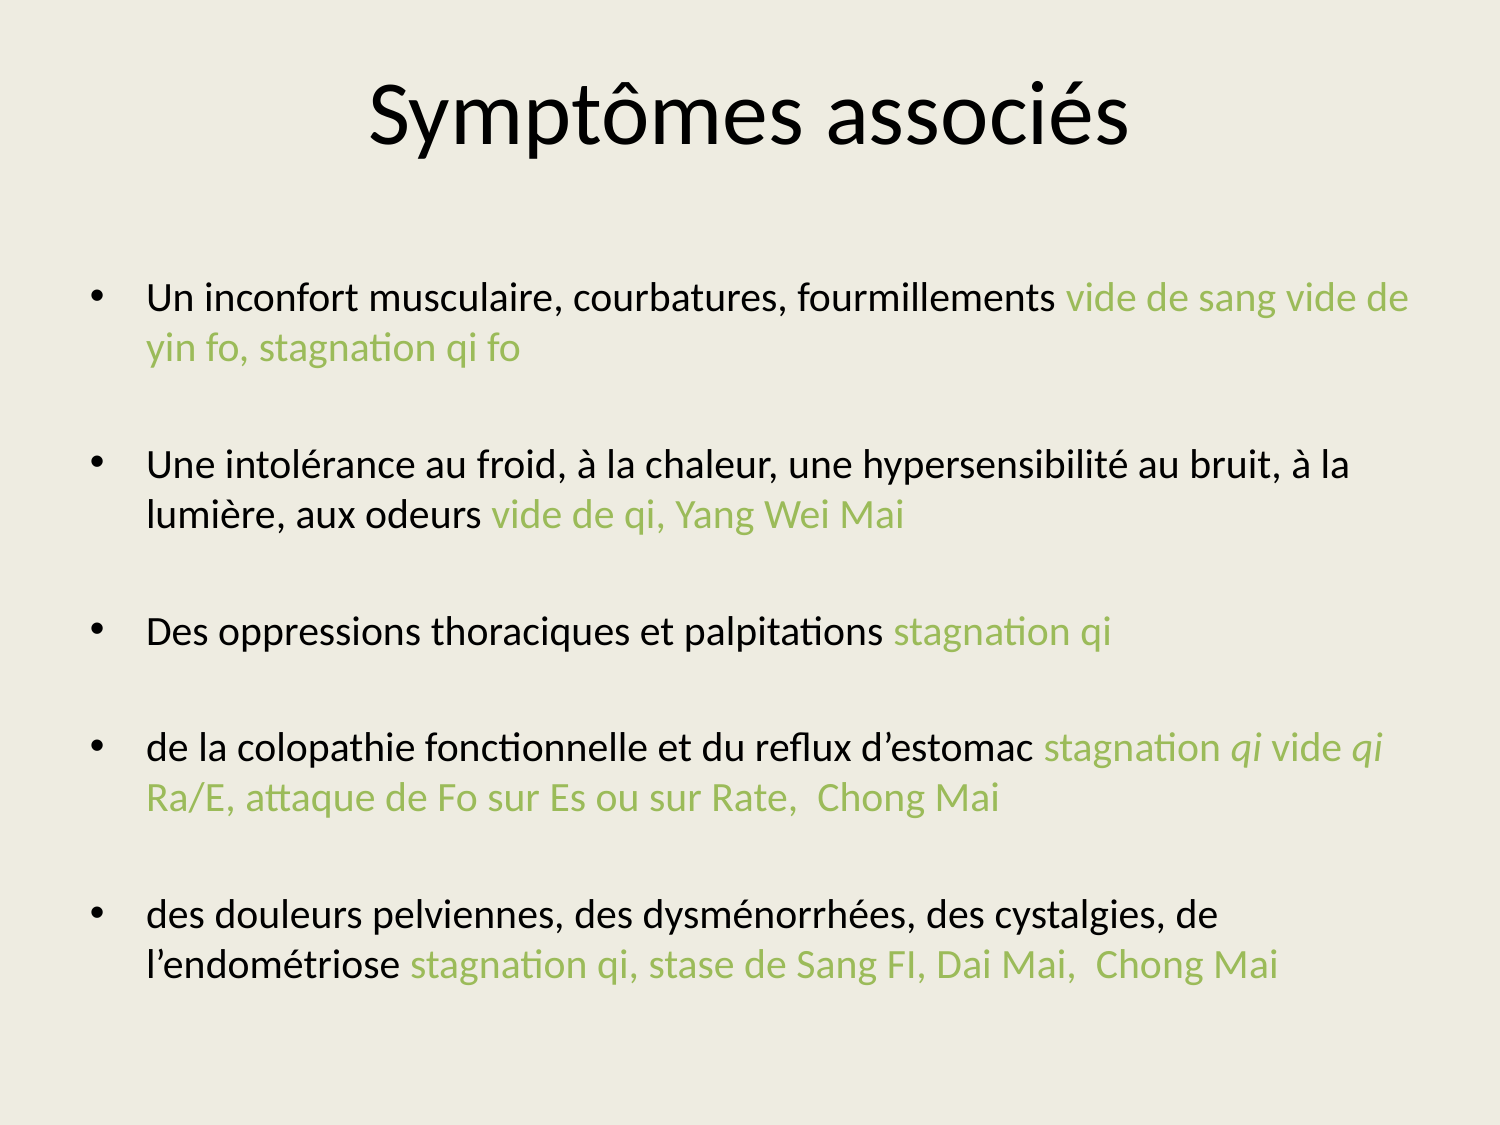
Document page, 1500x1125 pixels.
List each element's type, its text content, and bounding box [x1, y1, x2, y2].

list Un inconfort musculaire, courbatures, fourmillements vide de sang vide de yin fo, stagnation qi fo Une intolérance au froid, à la chaleur, une hypersensibilité au bruit, à la lumière, aux odeurs vide de qi, Yang Wei Mai Des oppressions thoraciques et palpitations stagnation qi de la colopathie fonctionnelle et du reflux d’estomac stagnation qi vide qi Ra/E, attaque de Fo sur Es ou sur Rate, Chong Mai des douleurs pelviennes, des dysménorrhées, des cystalgies, de l’endométriose stagnation qi, stase de Sang FI, Dai Mai, Chong Mai [75, 262, 1425, 1100]
title Symptômes associés [75, 45, 1425, 233]
